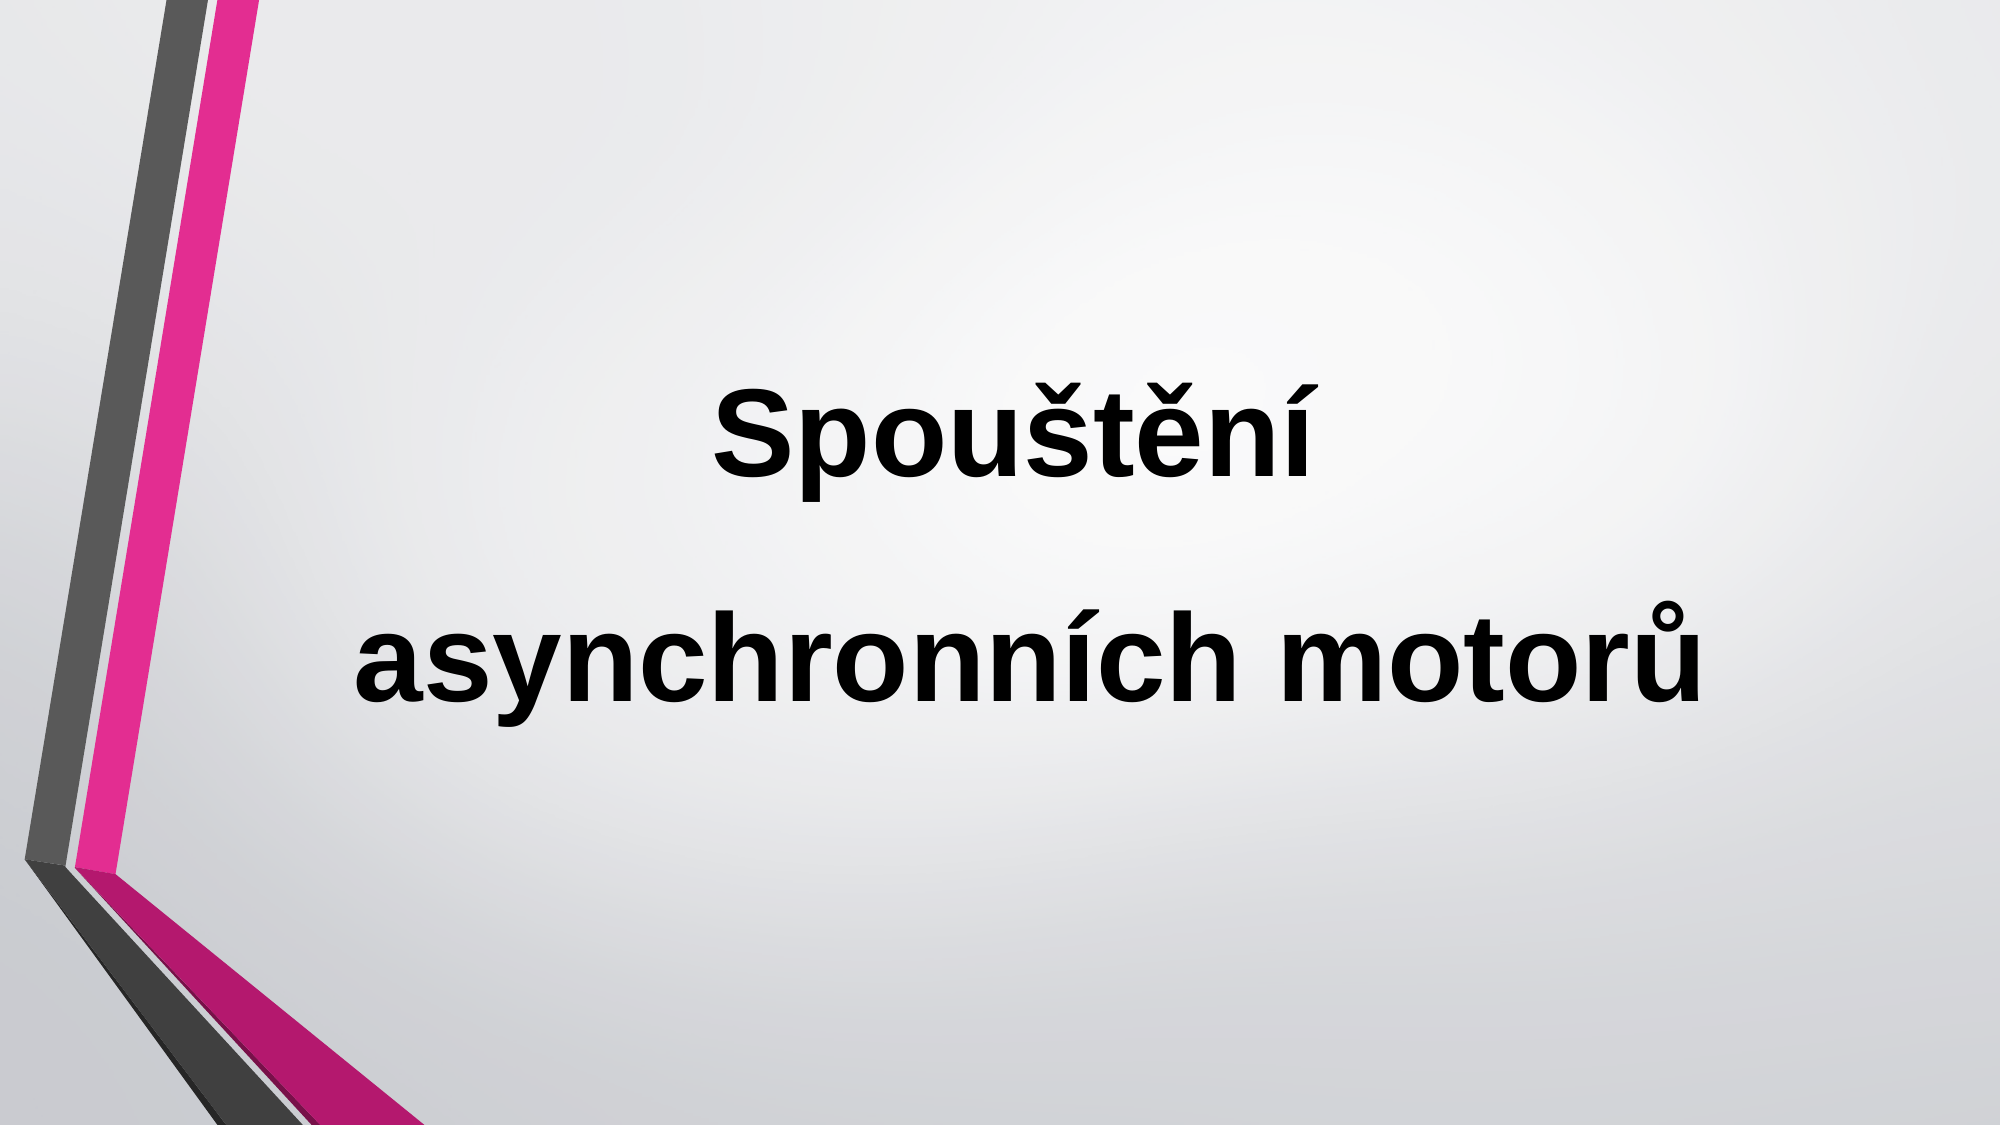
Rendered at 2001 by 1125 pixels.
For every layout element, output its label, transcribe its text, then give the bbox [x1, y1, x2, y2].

title Spouštění asynchronních motorů [168, 392, 1894, 610]
